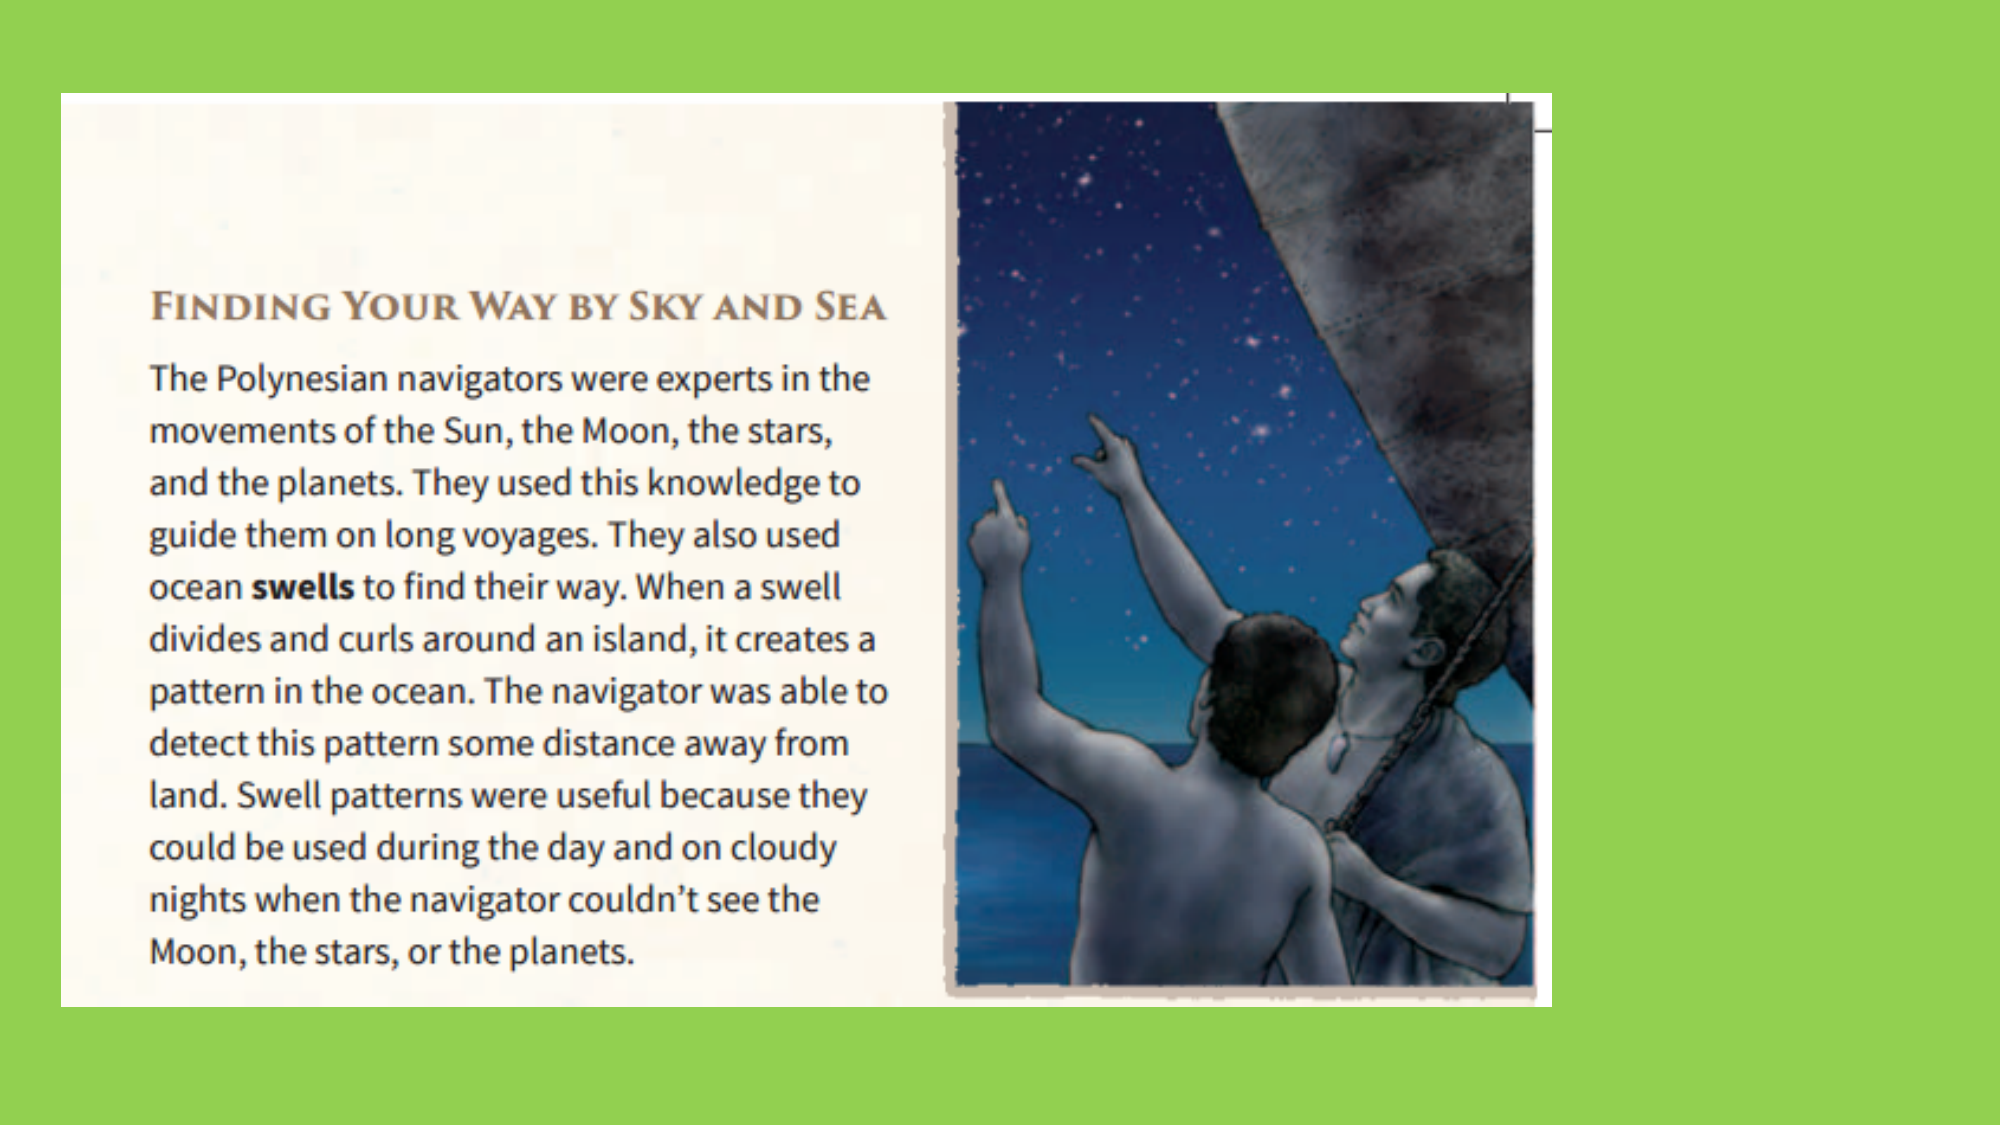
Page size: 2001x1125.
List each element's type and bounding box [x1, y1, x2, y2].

picture [61, 93, 1552, 1007]
